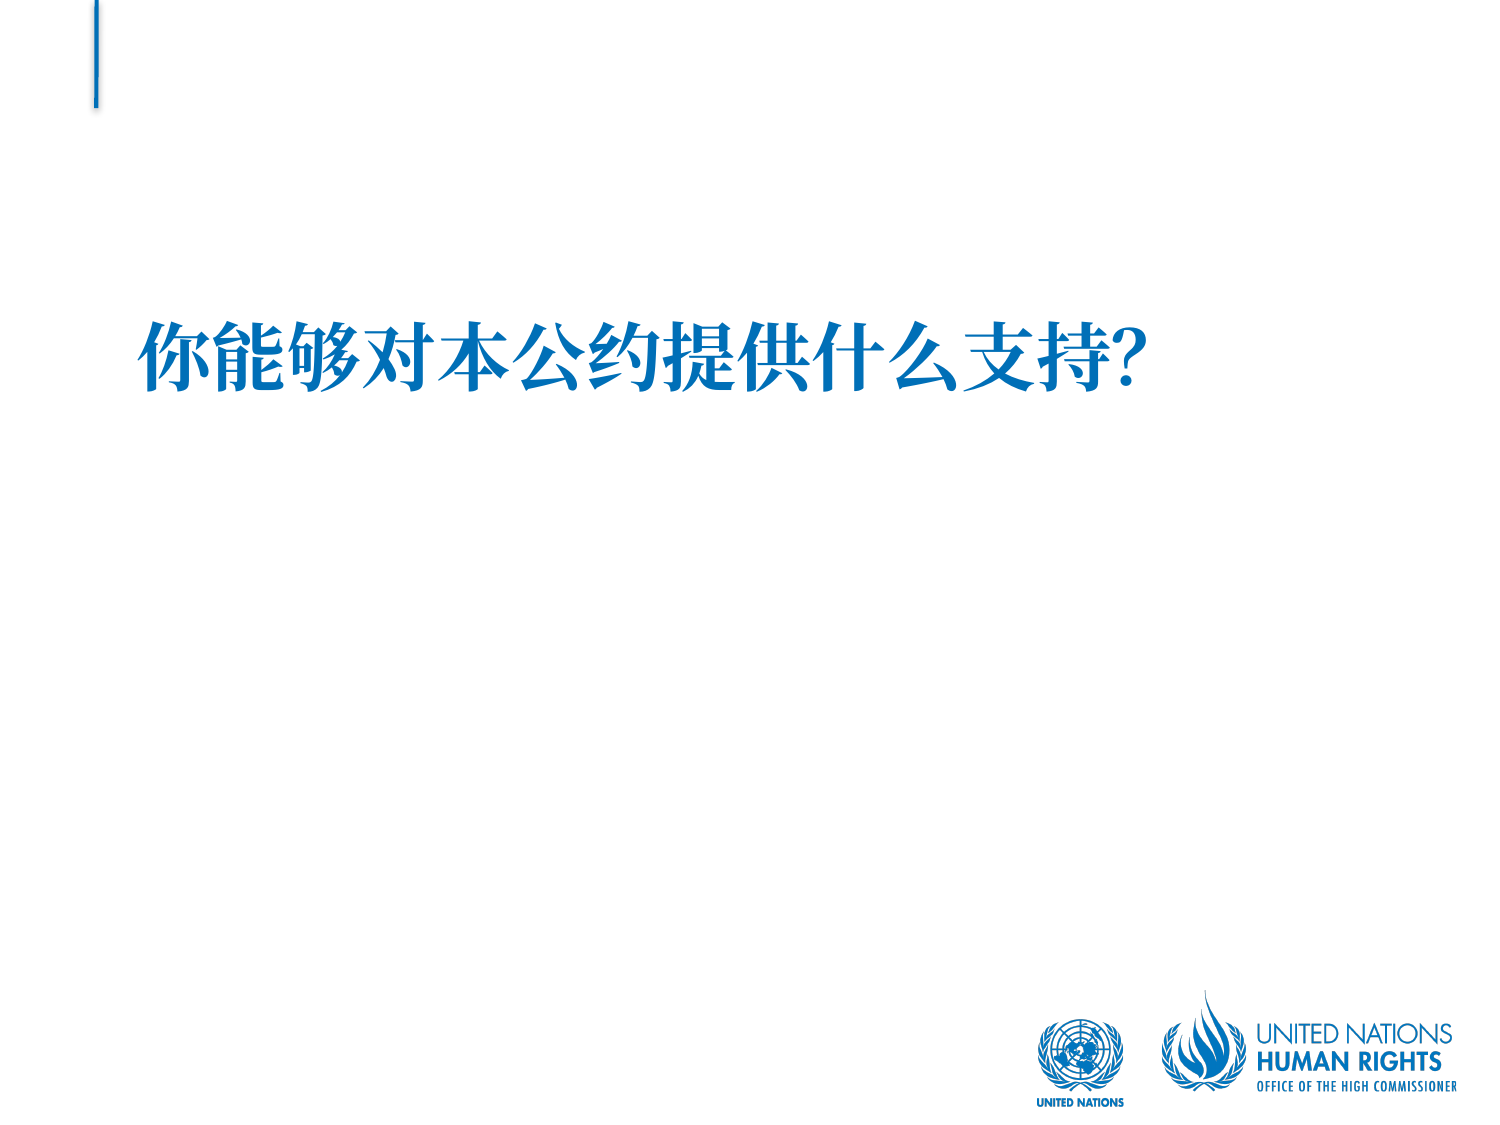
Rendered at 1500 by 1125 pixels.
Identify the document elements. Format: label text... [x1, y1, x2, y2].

picture [1037, 990, 1457, 1107]
title 你能够对本公约提供什么支持？ [121, 303, 1363, 675]
